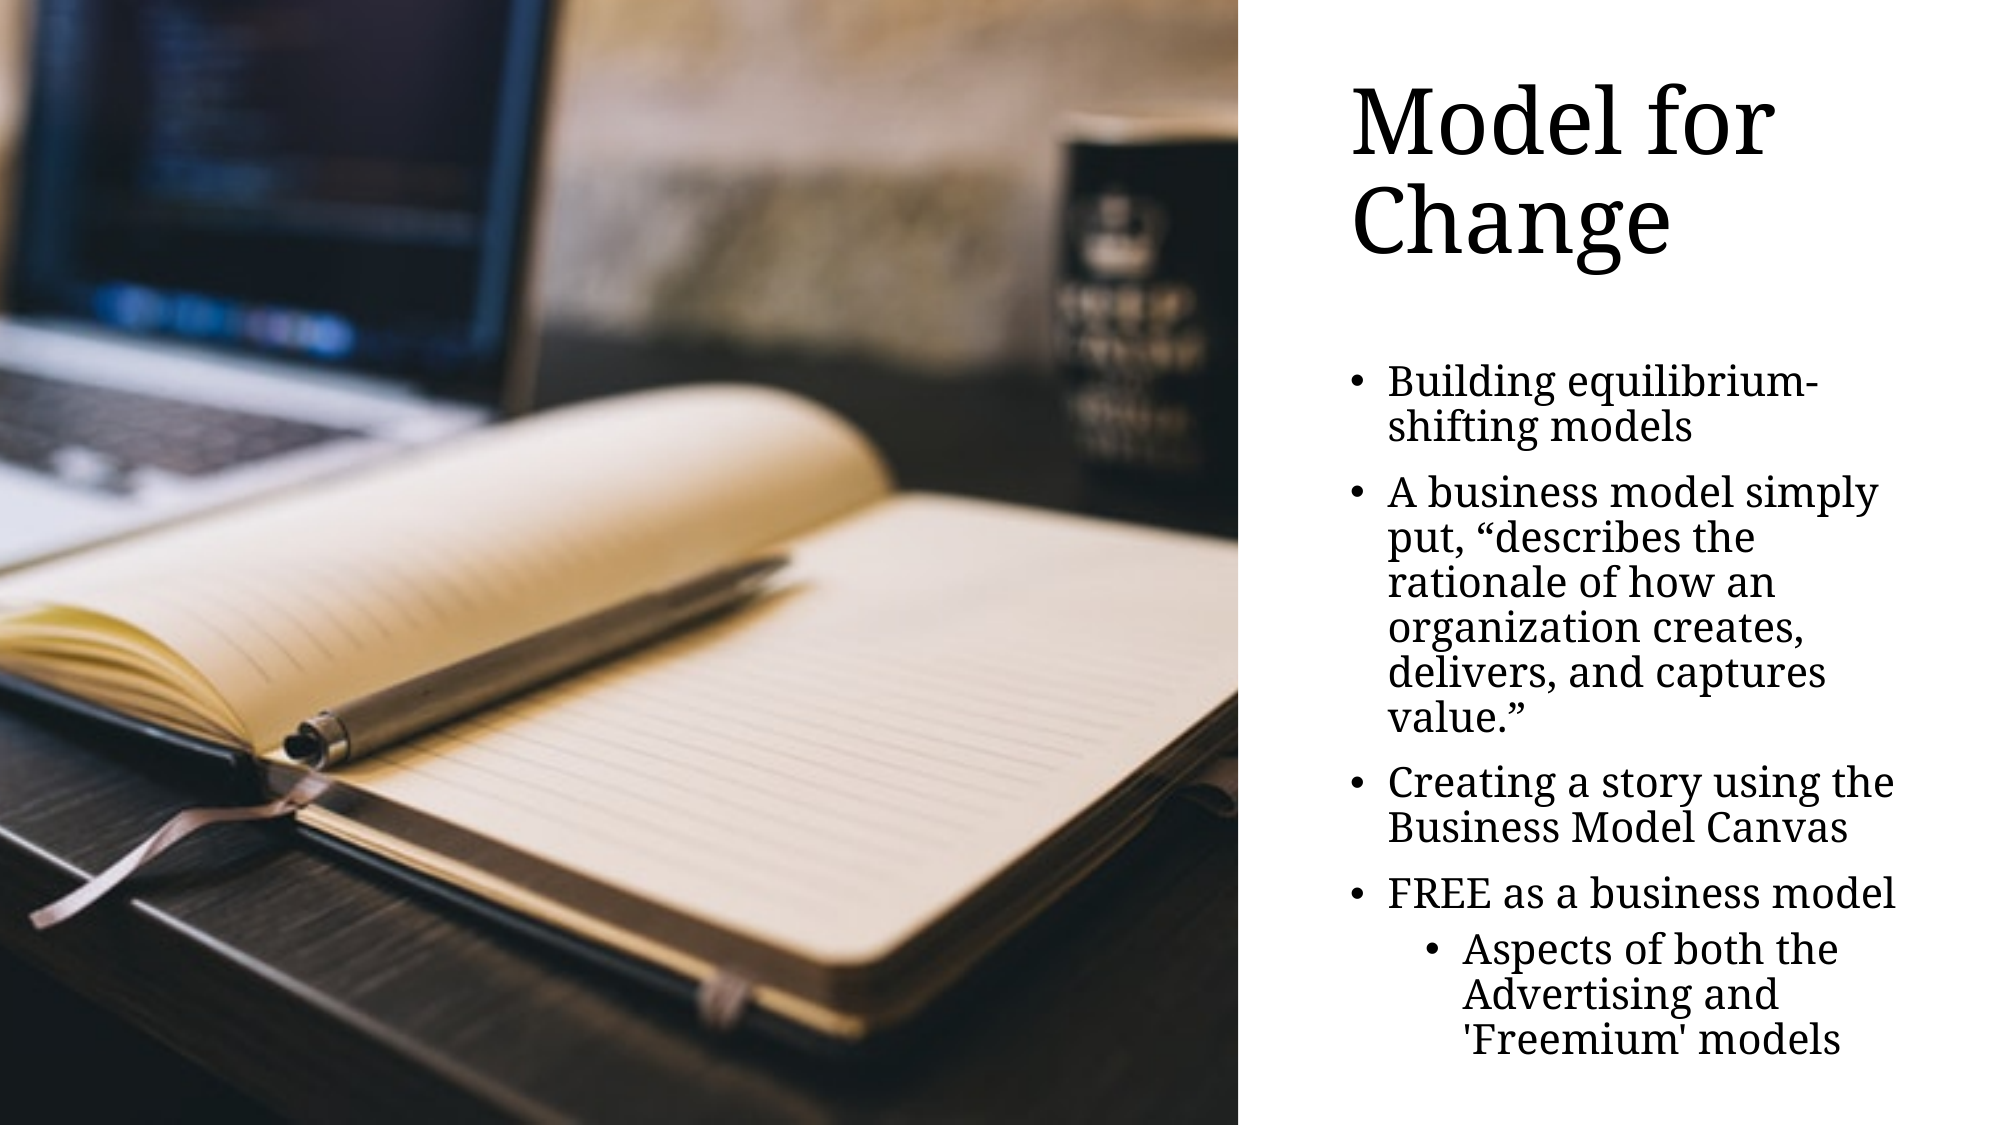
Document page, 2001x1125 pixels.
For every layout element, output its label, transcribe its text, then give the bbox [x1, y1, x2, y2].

picture [0, 0, 1239, 1125]
list Building equilibrium-shifting models A business model simply put, “describes the rationale of how an organization creates, delivers, and captures value.” Creating a story using the Business Model Canvas FREE as a business model Aspects of both the Advertising and 'Freemium' models [1335, 352, 1935, 974]
title Model for Change [1335, 37, 1935, 313]
